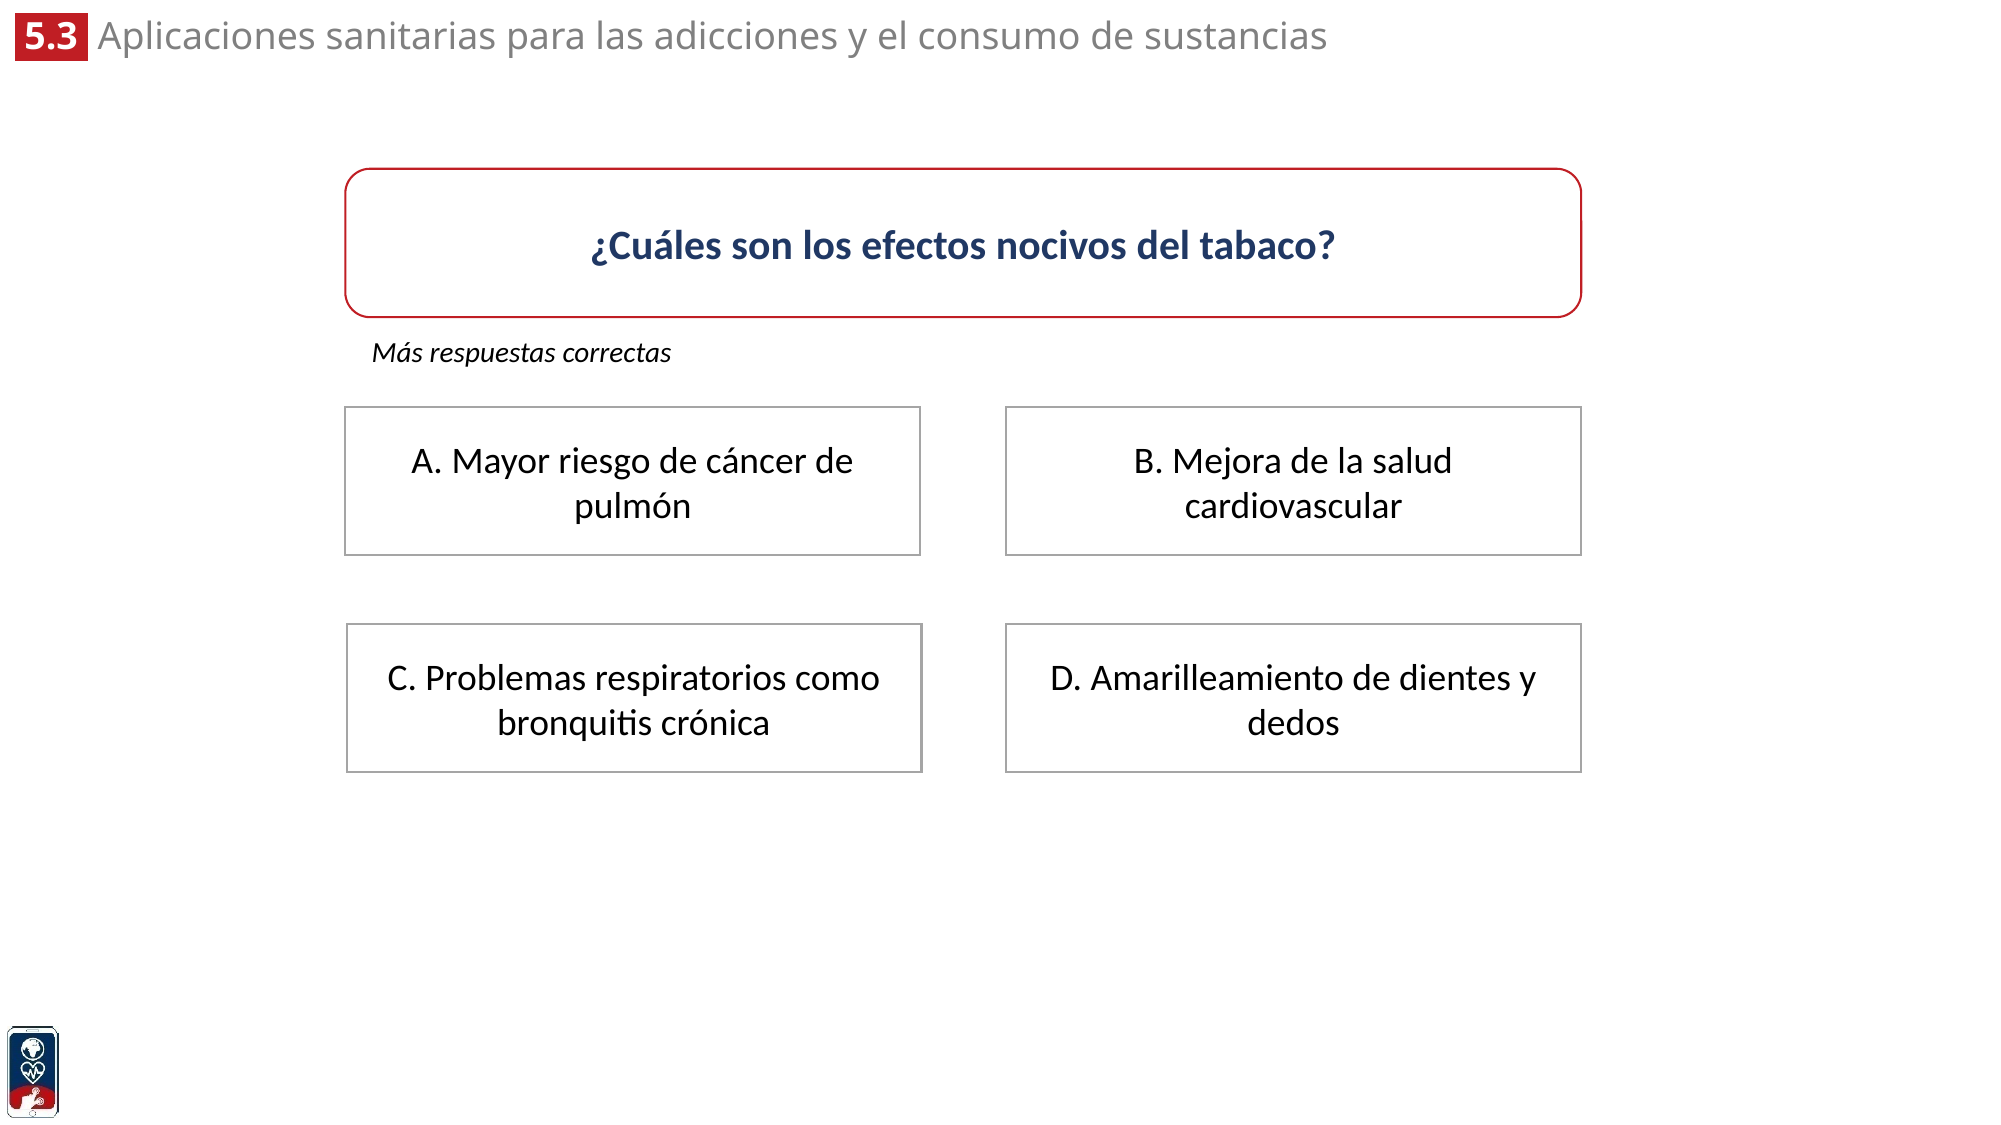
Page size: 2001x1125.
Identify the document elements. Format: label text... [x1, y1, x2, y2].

text_box Más respuestas correctas [356, 325, 687, 376]
text_box B. Mejora de la salud cardiovascular [1005, 406, 1582, 556]
text_box C. Problemas respiratorios como bronquitis crónica [346, 623, 923, 773]
text_box A. Mayor riesgo de cáncer de pulmón [344, 406, 921, 556]
text_box ¿Cuáles son los efectos nocivos del tabaco? [344, 167, 1583, 319]
picture [7, 1026, 59, 1118]
text_box D. Amarilleamiento de dientes y dedos [1005, 623, 1582, 773]
